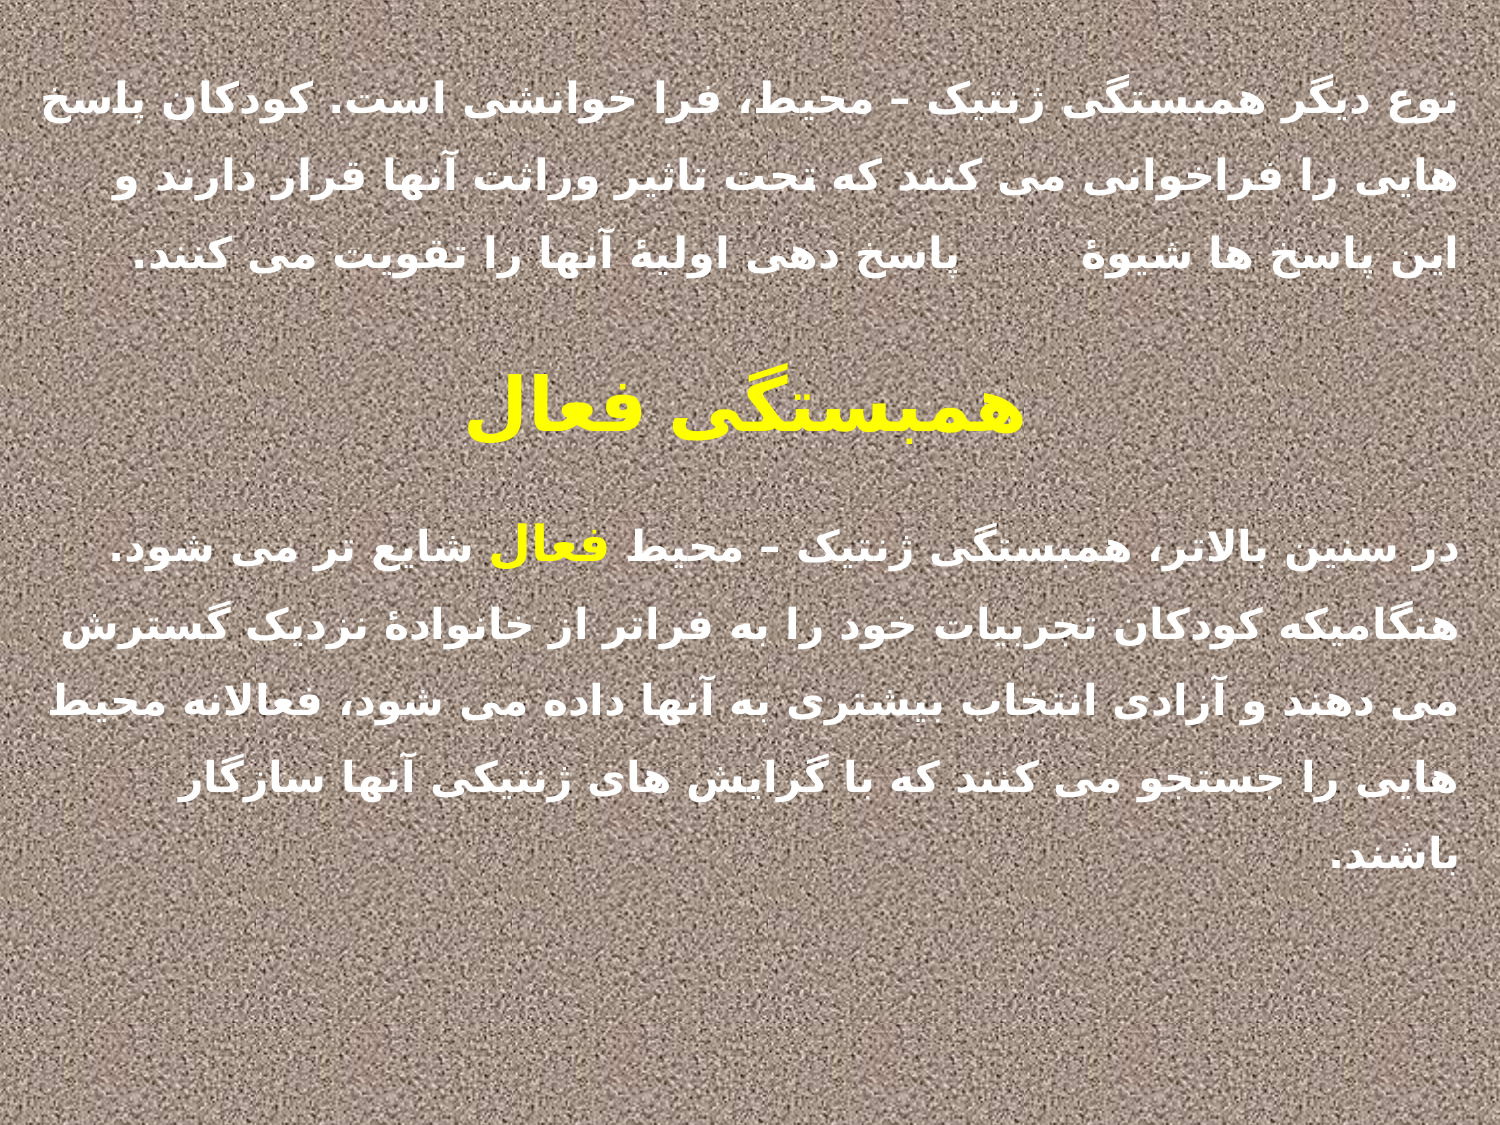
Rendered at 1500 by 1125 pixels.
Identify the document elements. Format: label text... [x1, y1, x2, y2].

footer www.modirkade.ir [212, 1050, 904, 1095]
title همبستگی فعال [75, 364, 1425, 455]
list نوع دیگر همبستگی ژنتیک – محیط، فرا خوانشی است. کودکان پاسخ هایی را فراخوانی می کنند که تحت تاثیر وراثت آنها قرار دارند و این پاسخ ها شیوۀ پاسخ دهی اولیۀ آنها را تقویت می کنند. [24, 37, 1475, 364]
text_box در سنین بالاتر، همبستگی ژنتیک – محیط فعال شایع تر می شود. هنگامیکه کودکان تجربیات خود را به فراتر از خانوادۀ نزدیک گسترش می دهند و آزادی انتخاب بیشتری به آنها داده می شود، فعالانه محیط هایی را جستجو می کنند که با گرایش های ژنتیکی آنها سازگار باشند. [24, 474, 1475, 888]
picture [0, 0, 1500, 1125]
slide_number 56 [1417, 1068, 1494, 1114]
